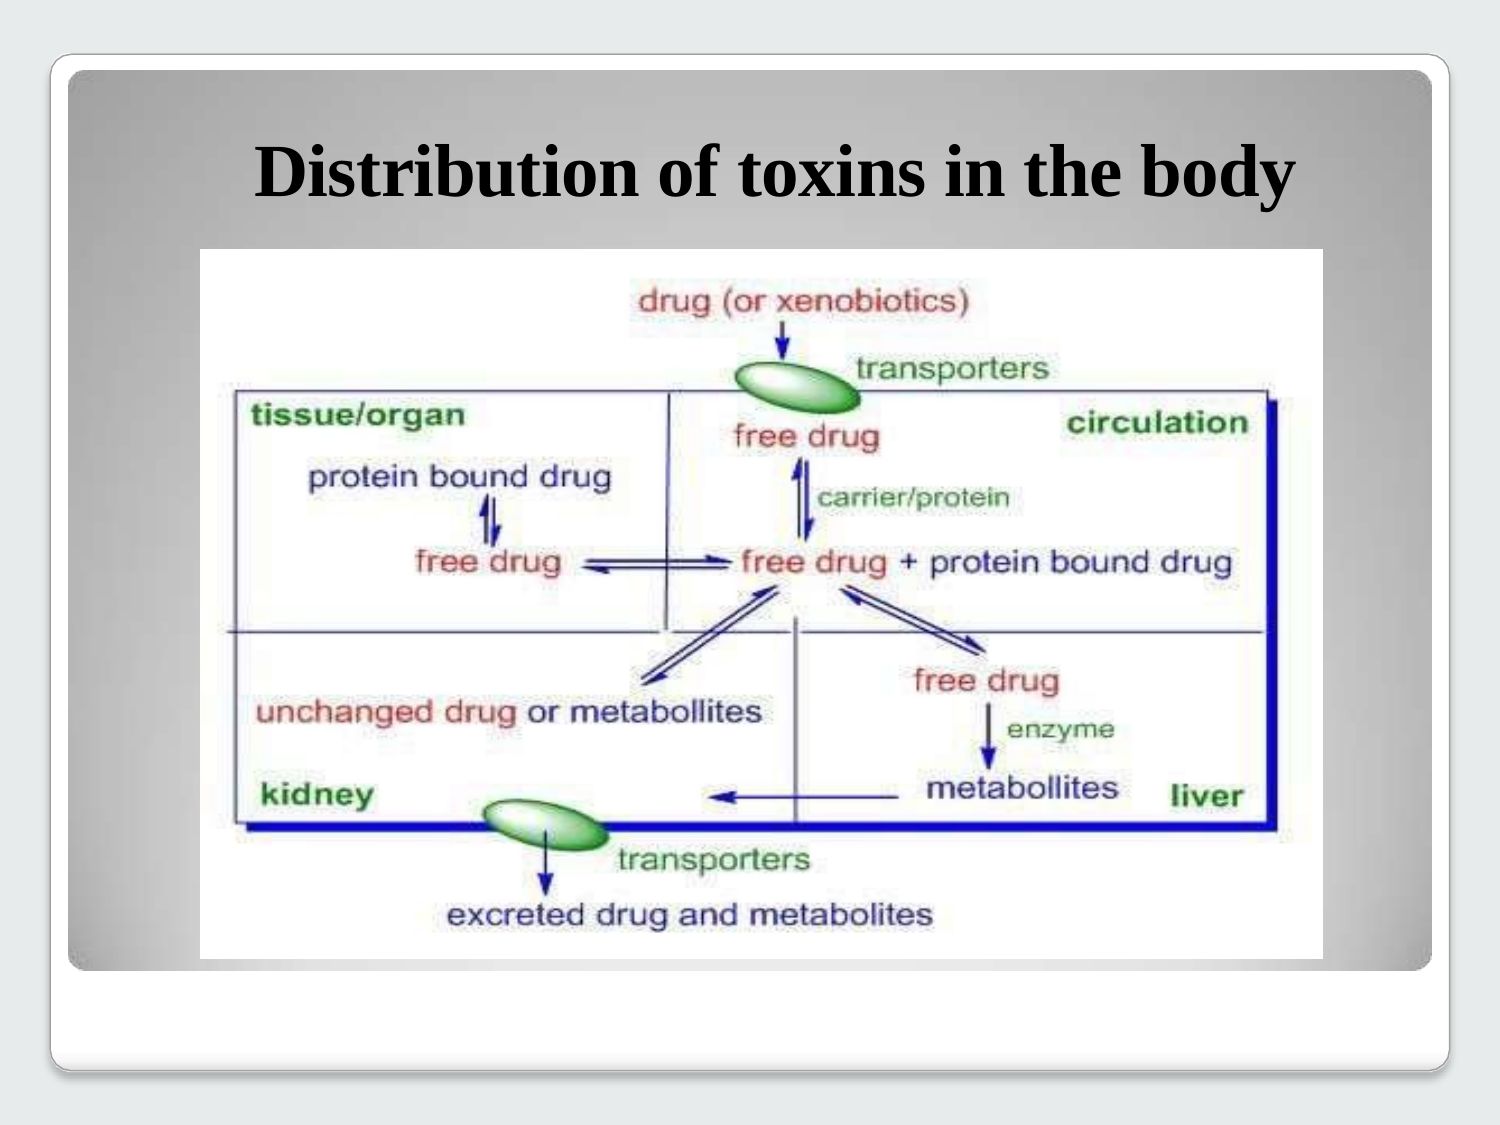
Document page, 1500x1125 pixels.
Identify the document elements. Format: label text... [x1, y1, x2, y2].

picture [36, 46, 1464, 1094]
title Distribution of toxins in the body [252, 118, 1323, 249]
